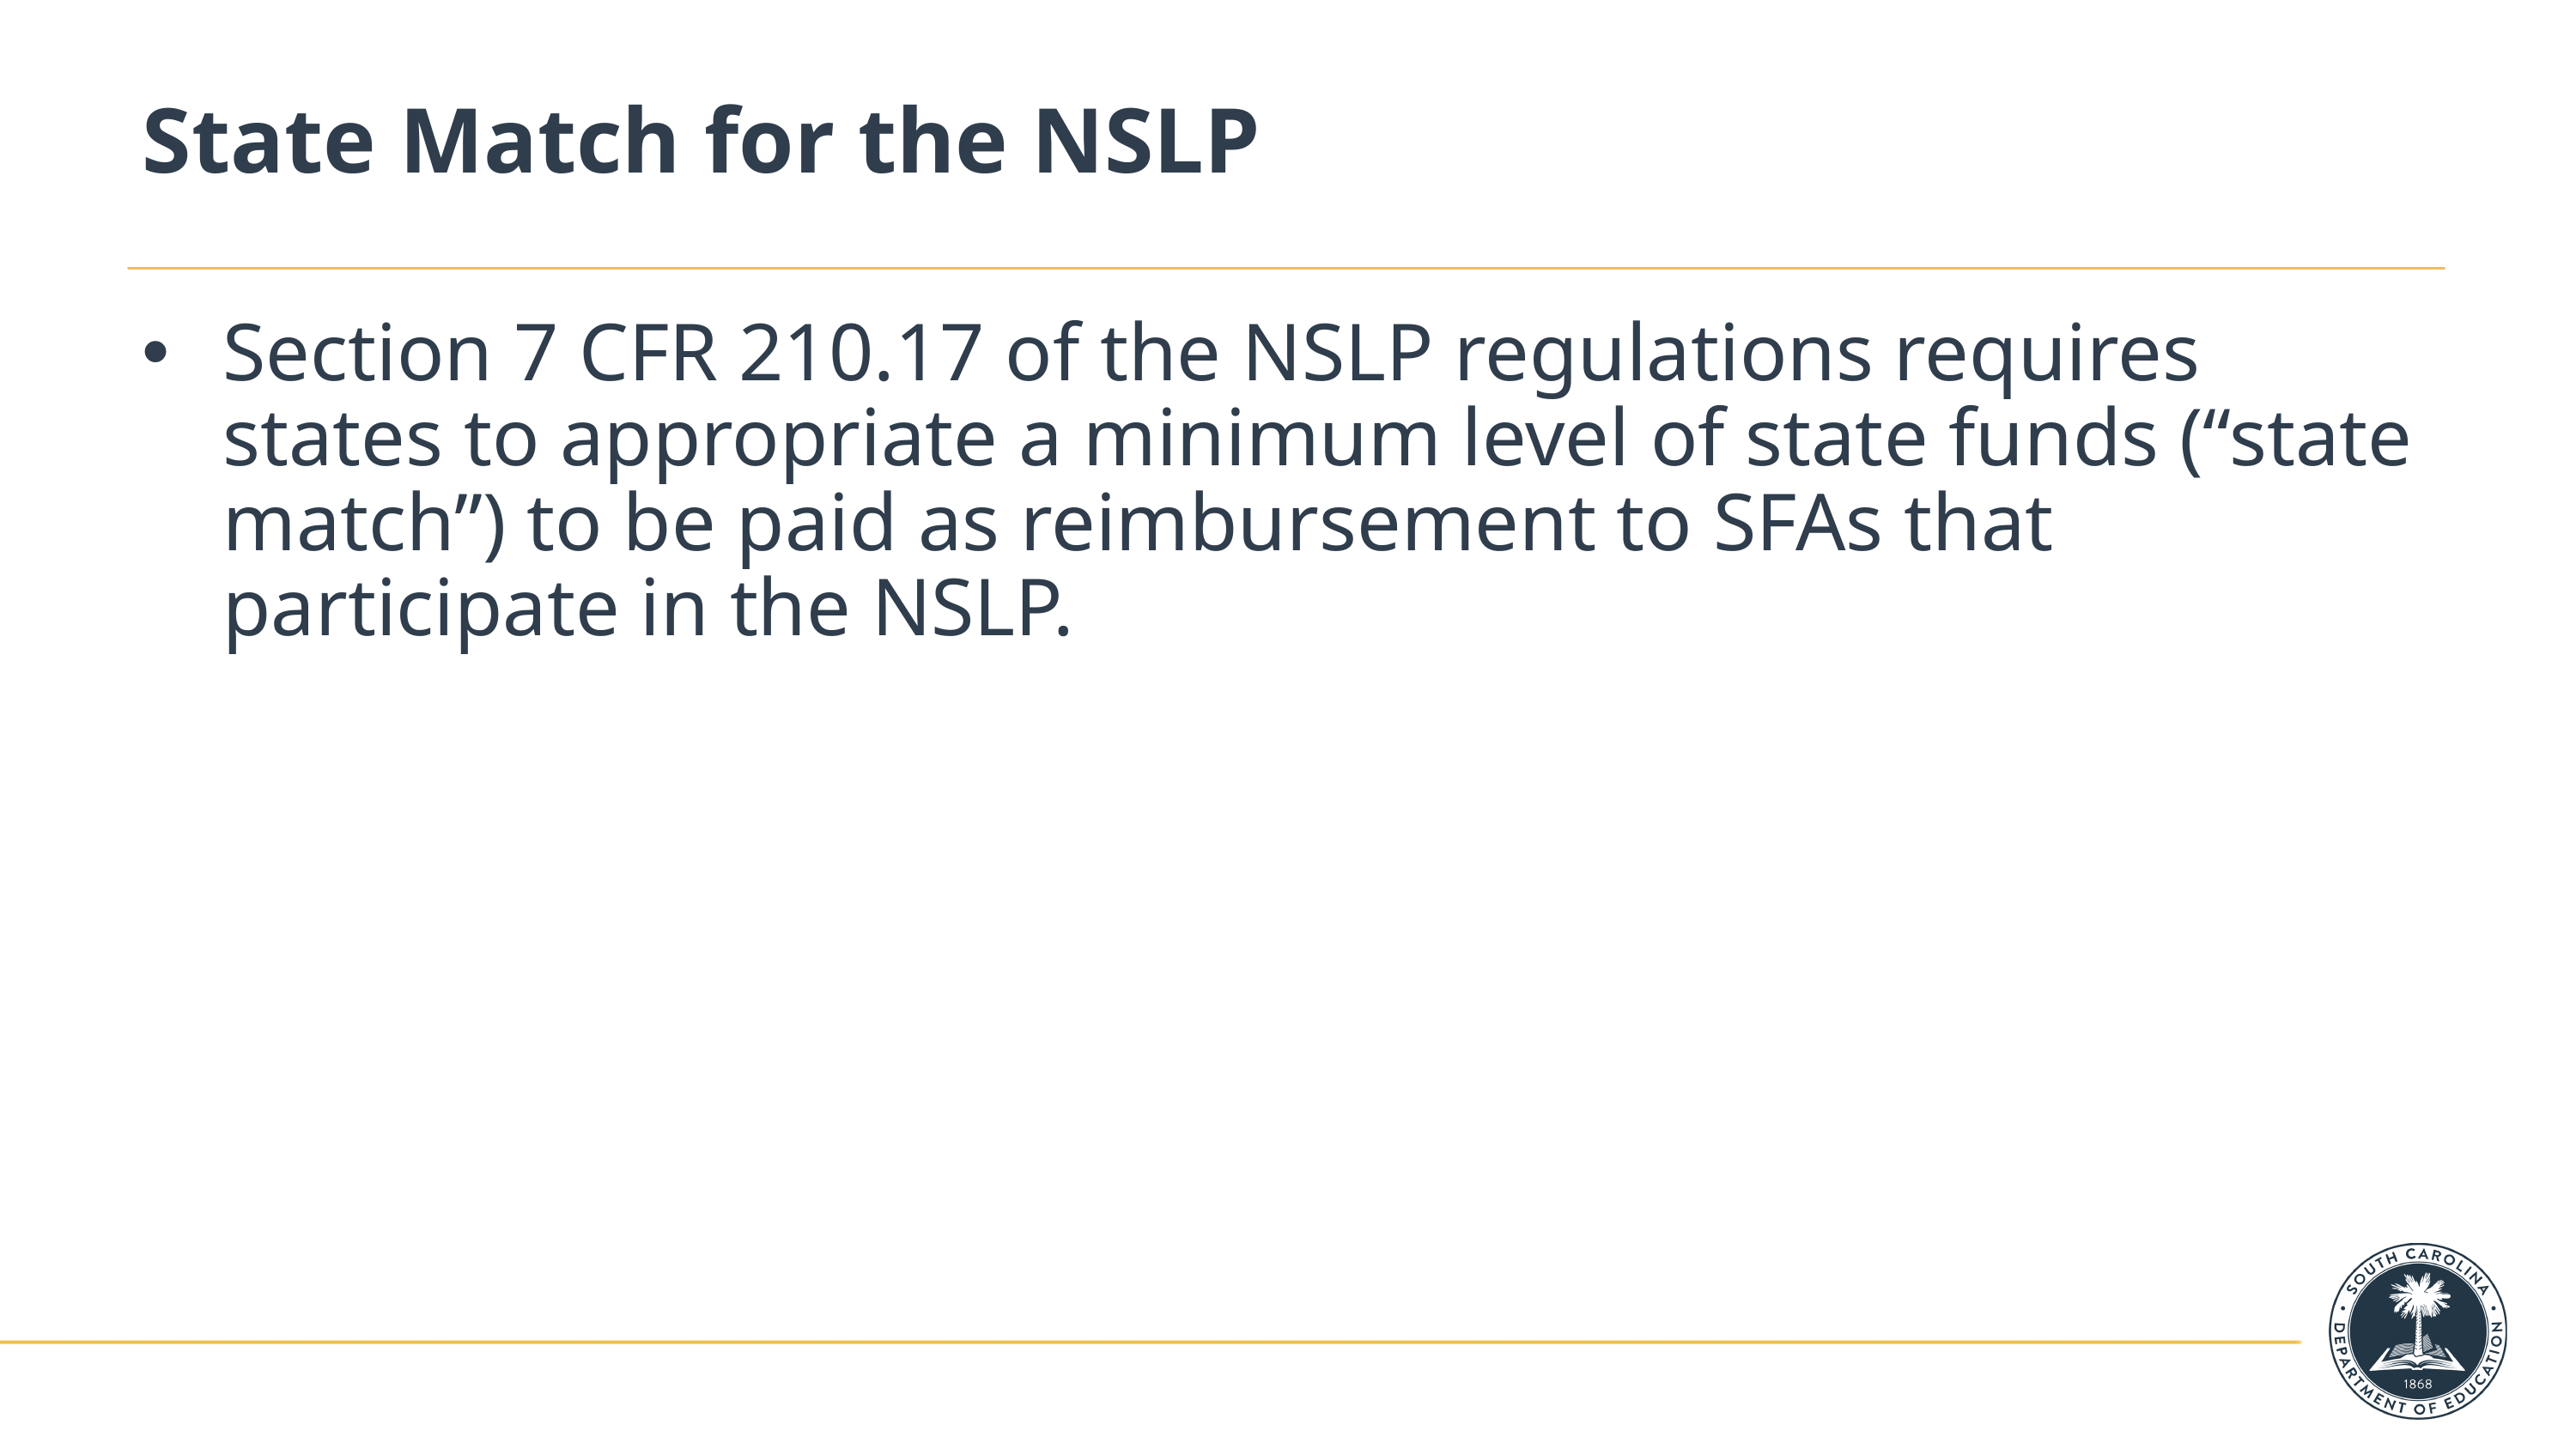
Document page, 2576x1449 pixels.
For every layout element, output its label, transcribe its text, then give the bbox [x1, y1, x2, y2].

list Section 7 CFR 210.17 of the NSLP regulations requires states to appropriate a minimum level of state funds (“state match”) to be paid as reimbursement to SFAs that participate in the NSLP. [129, 306, 2447, 1149]
title State Match for the NSLP [129, 76, 2447, 232]
picture [2329, 1243, 2507, 1420]
